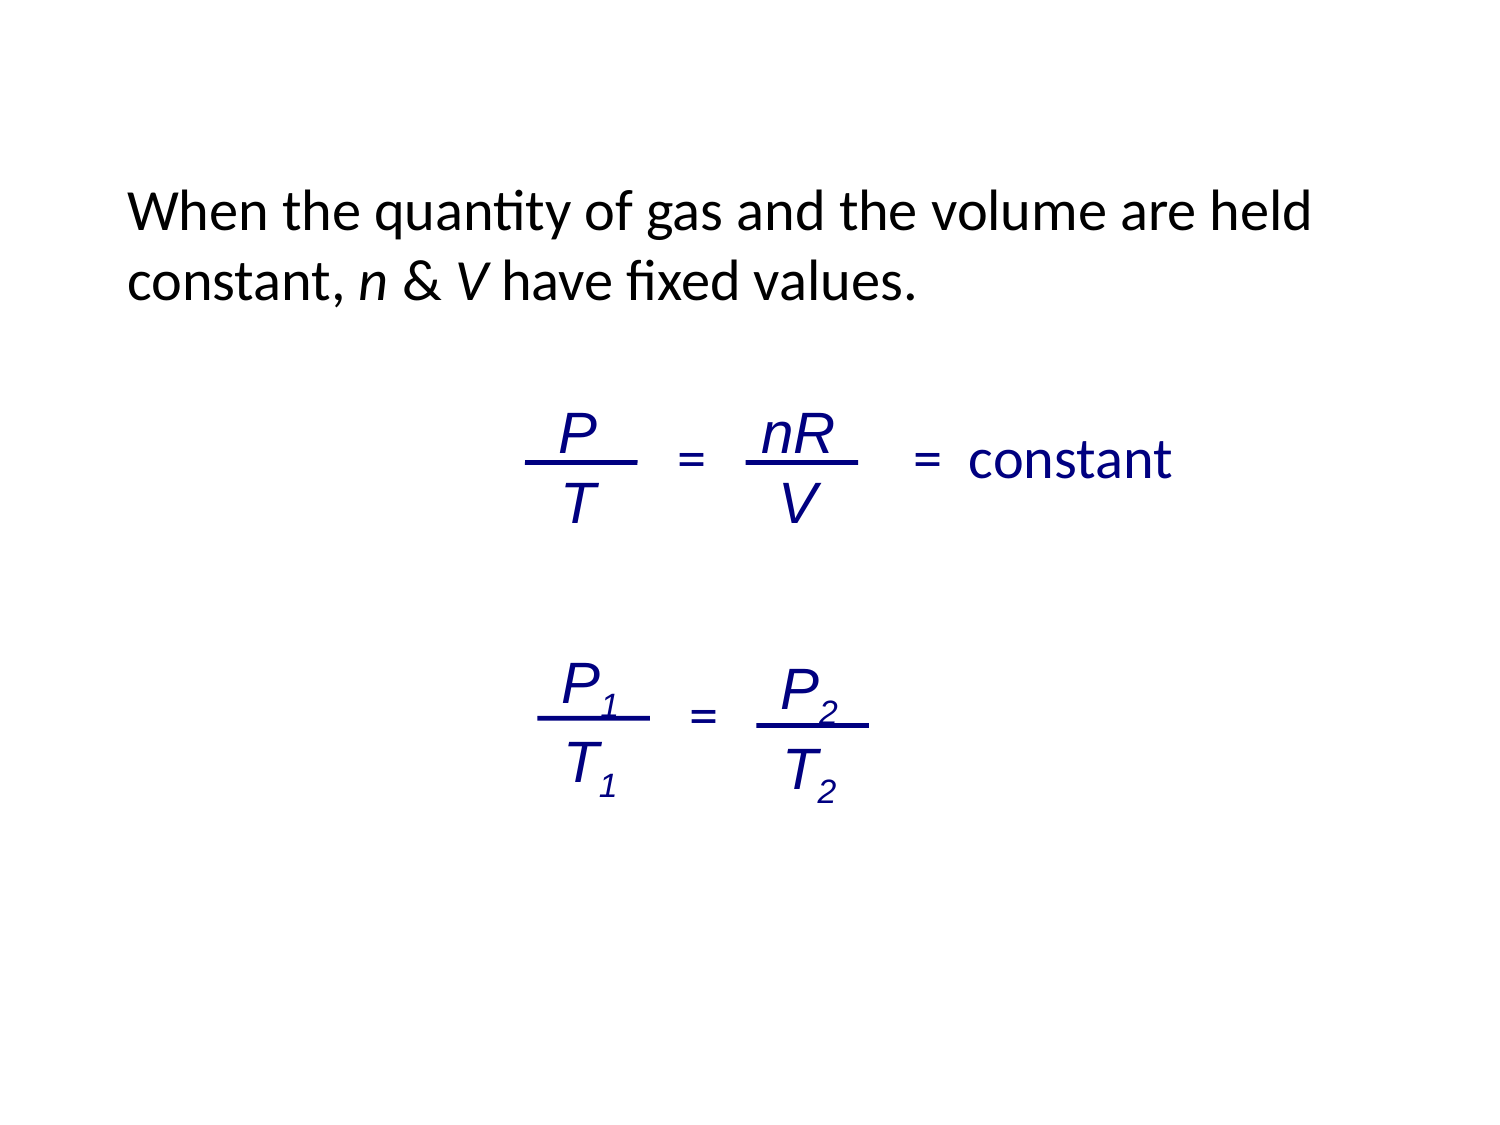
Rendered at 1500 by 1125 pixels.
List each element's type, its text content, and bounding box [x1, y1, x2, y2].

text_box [756, 643, 870, 801]
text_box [524, 387, 638, 545]
text_box = [661, 669, 750, 755]
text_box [745, 387, 859, 545]
text_box = [649, 412, 740, 498]
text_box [537, 637, 651, 795]
text_box When the quantity of gas and the volume are held constant, n & V have fixed values. [112, 164, 1375, 460]
text_box = constant [885, 412, 1264, 498]
